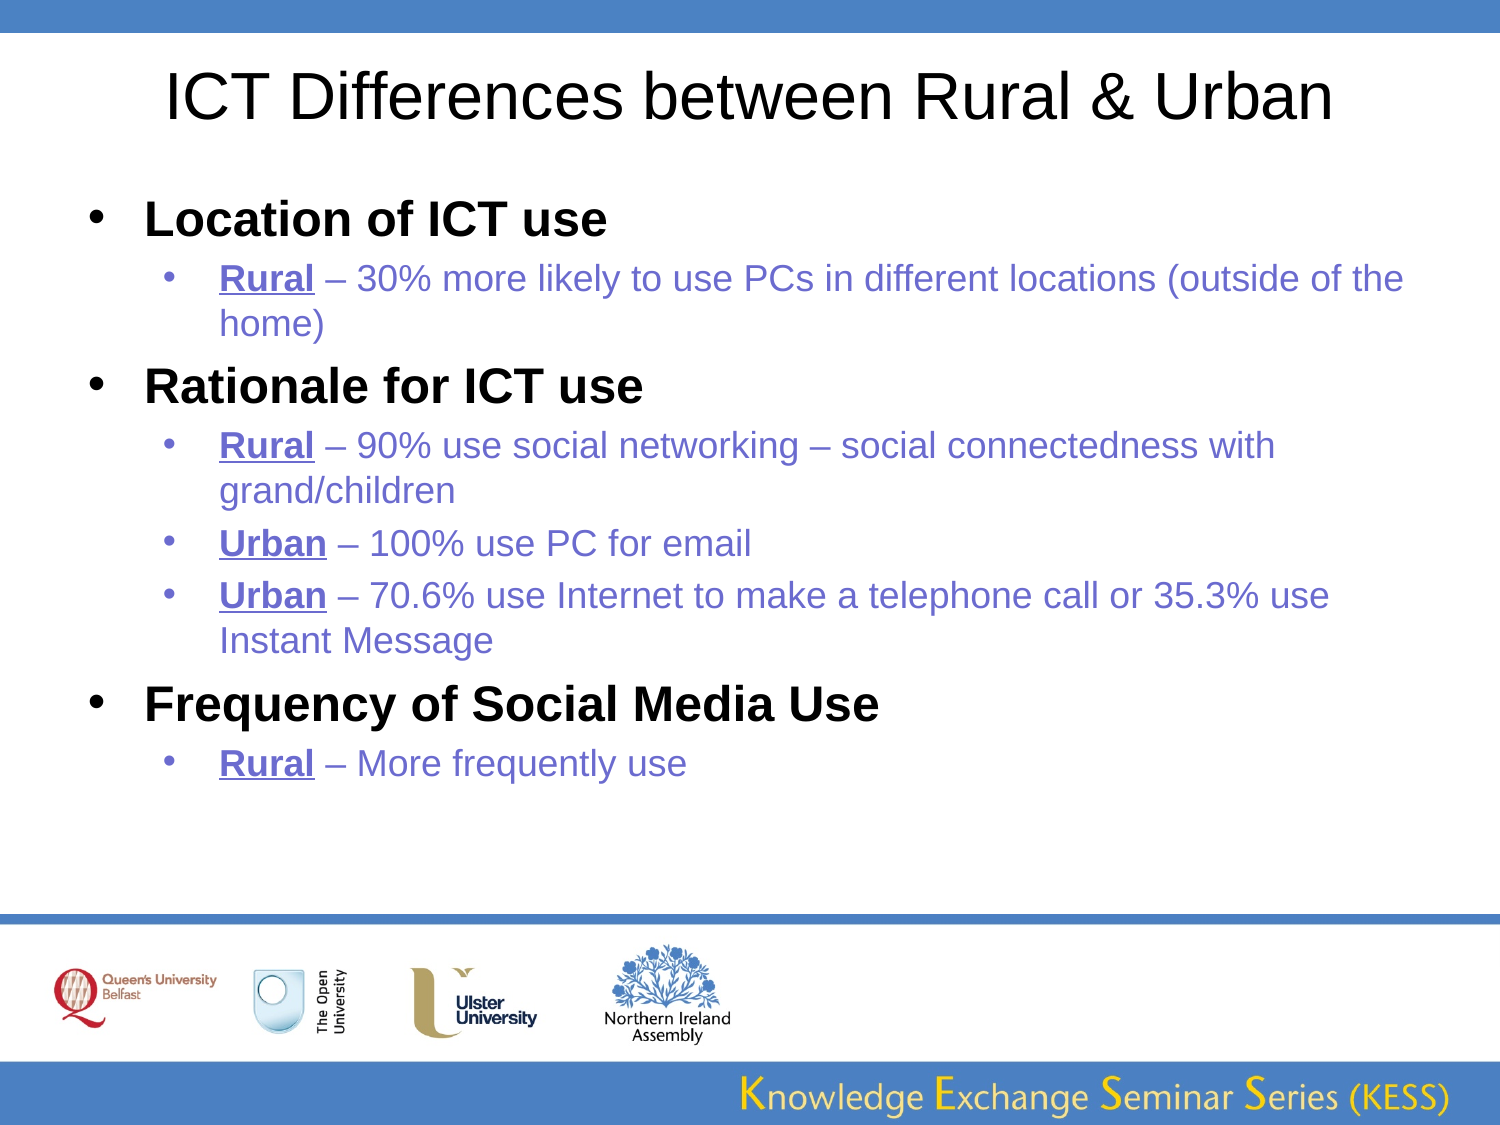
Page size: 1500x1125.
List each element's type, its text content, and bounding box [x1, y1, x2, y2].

list Location of ICT use Rural – 30% more likely to use PCs in different locations (outside of the home) Rationale for ICT use Rural – 90% use social networking – social connectedness with grand/children Urban – 100% use PC for email Urban – 70.6% use Internet to make a telephone call or 35.3% use Instant Message Frequency of Social Media Use Rural – More frequently use [72, 178, 1423, 947]
picture [0, 0, 1500, 33]
picture [0, 914, 1500, 1125]
title ICT Differences between Rural & Urban [75, 45, 1425, 233]
